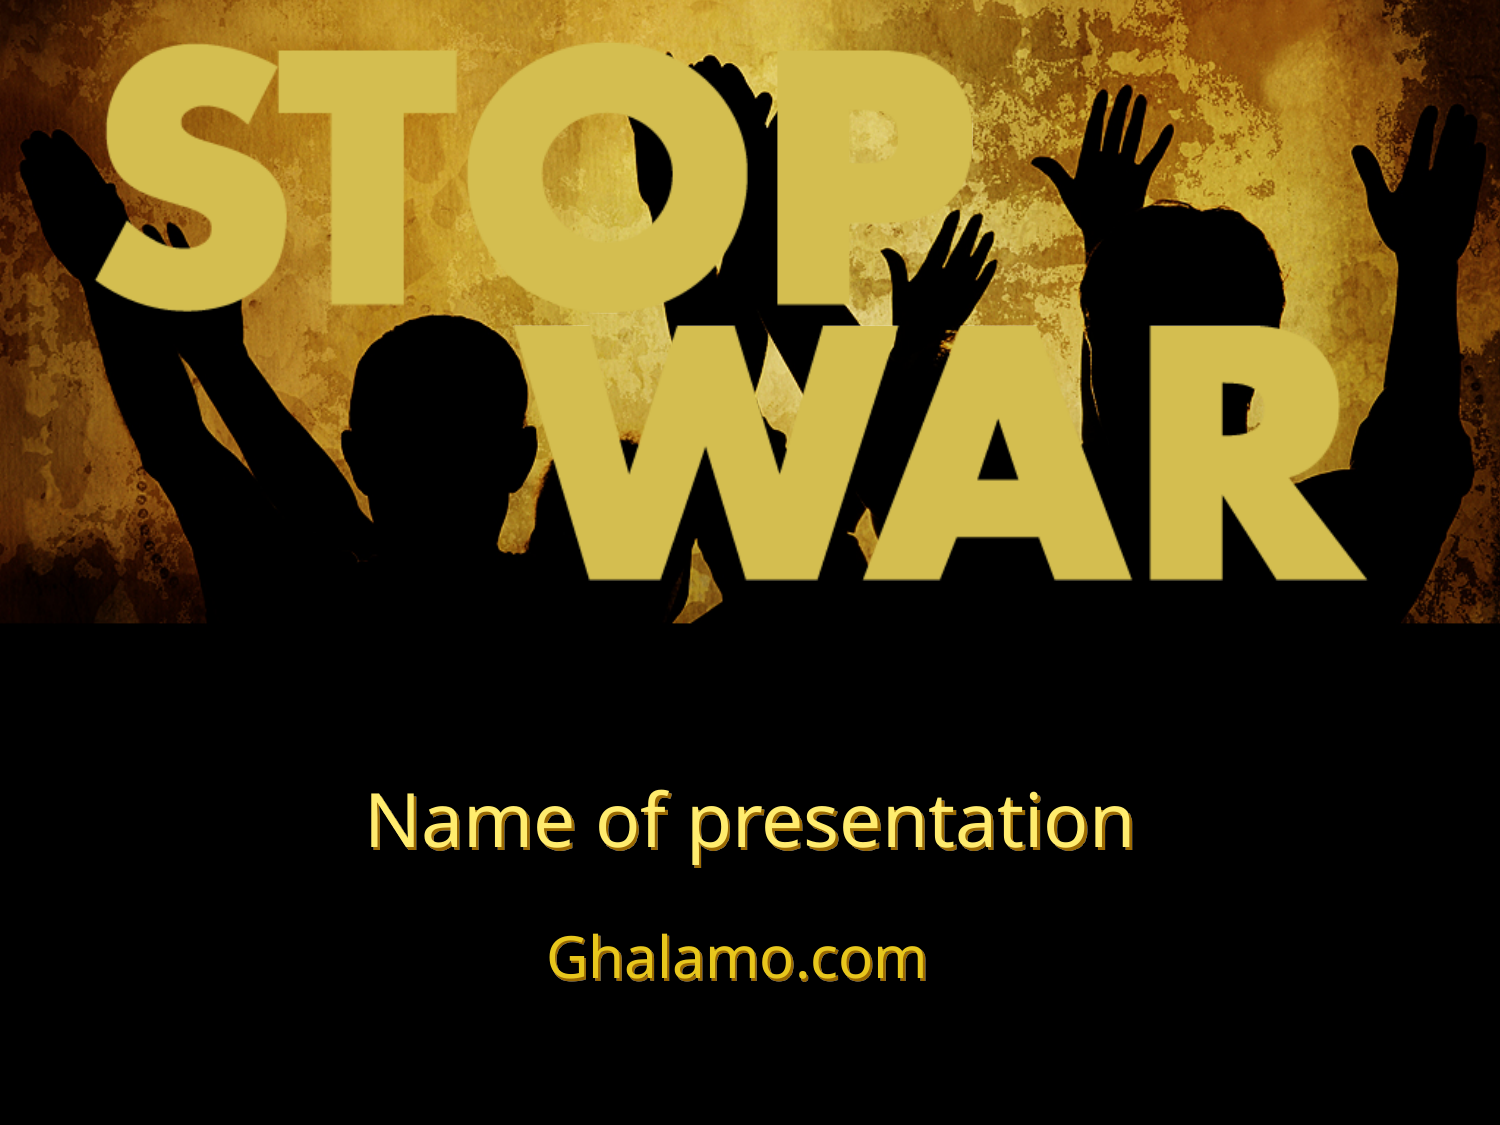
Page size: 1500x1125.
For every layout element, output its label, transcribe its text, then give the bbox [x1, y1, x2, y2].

subtitle Ghalamo.com [227, 912, 1247, 996]
title Name of presentation [239, 692, 1261, 943]
picture [0, 0, 1500, 1125]
